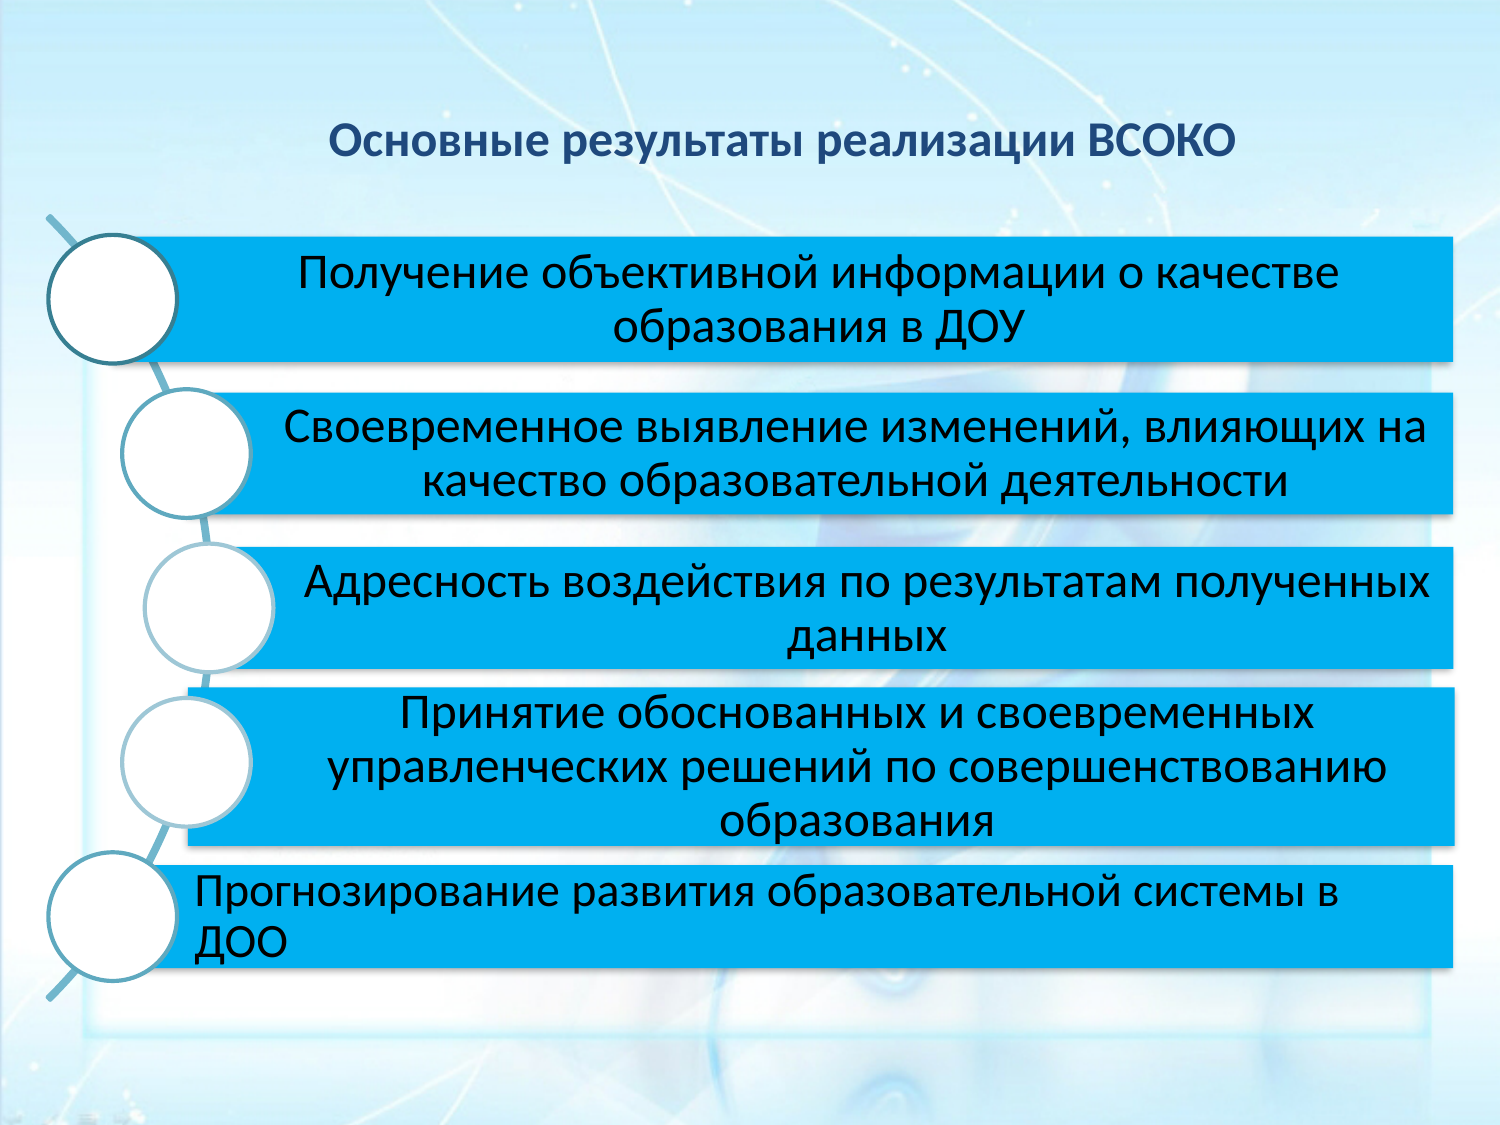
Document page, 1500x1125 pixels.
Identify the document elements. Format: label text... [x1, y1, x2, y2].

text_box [34, 195, 1466, 1020]
picture [0, 0, 1500, 1125]
text_box Основные результаты реализации ВСОКО [64, 42, 1500, 231]
